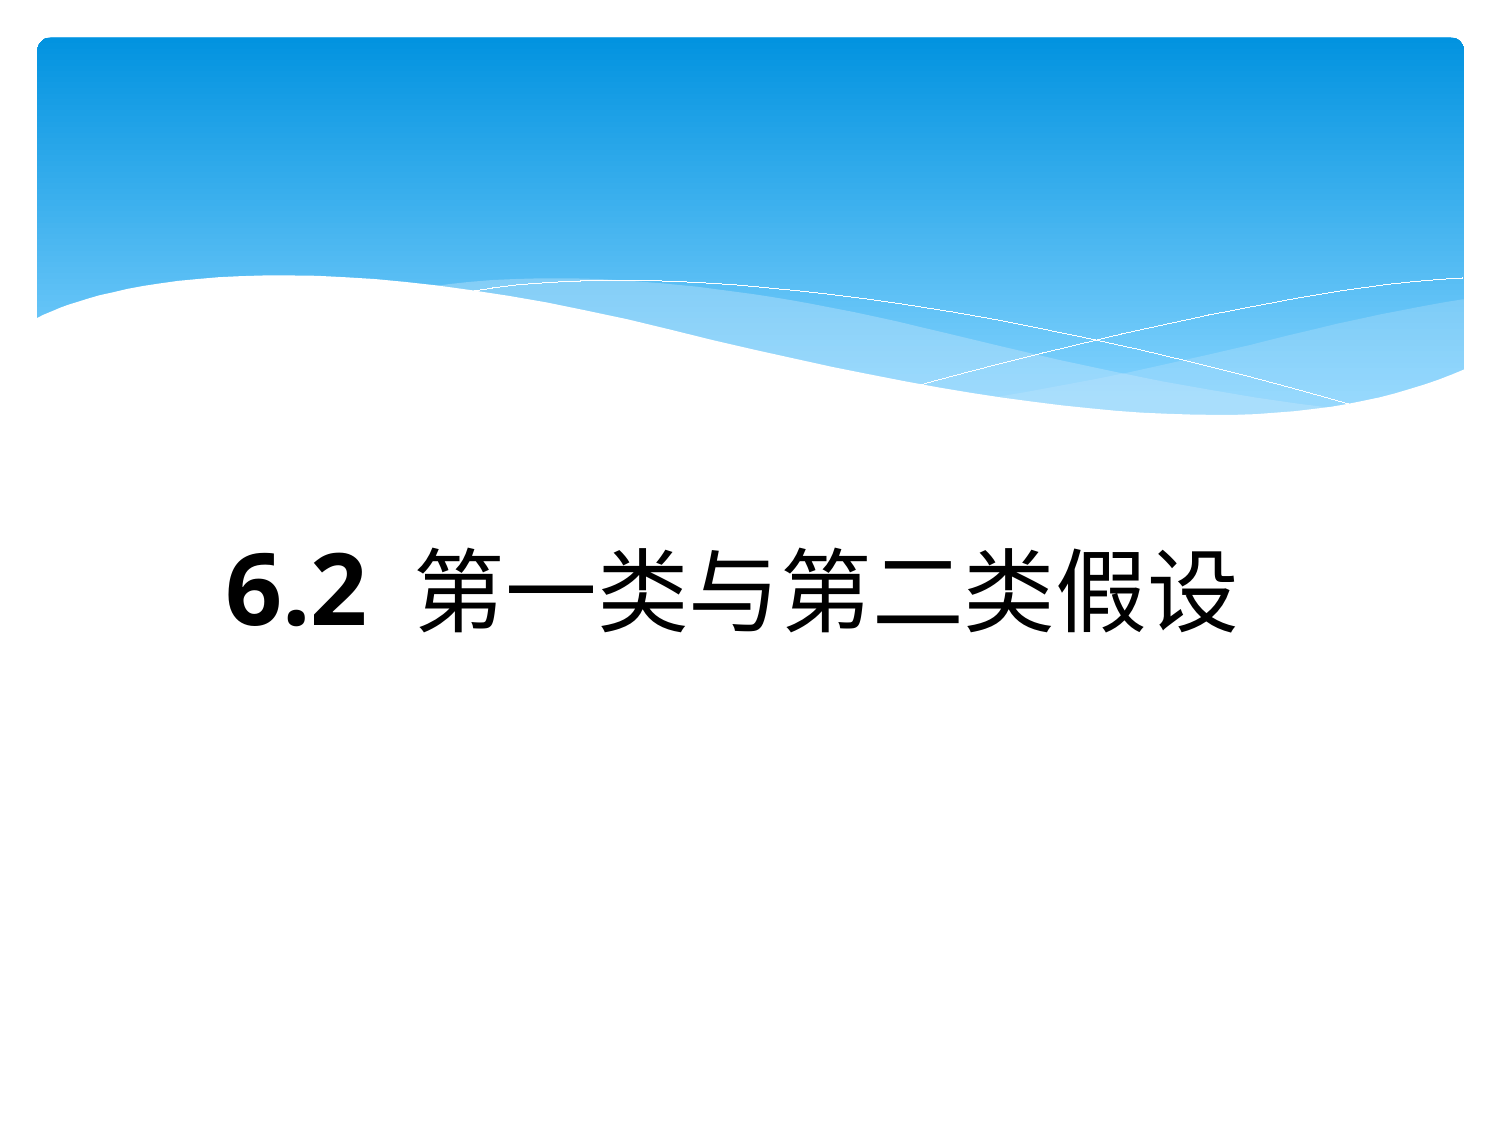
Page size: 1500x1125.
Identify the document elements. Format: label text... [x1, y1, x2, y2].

list 6.2 第一类与第二类假设 [88, 302, 1376, 869]
